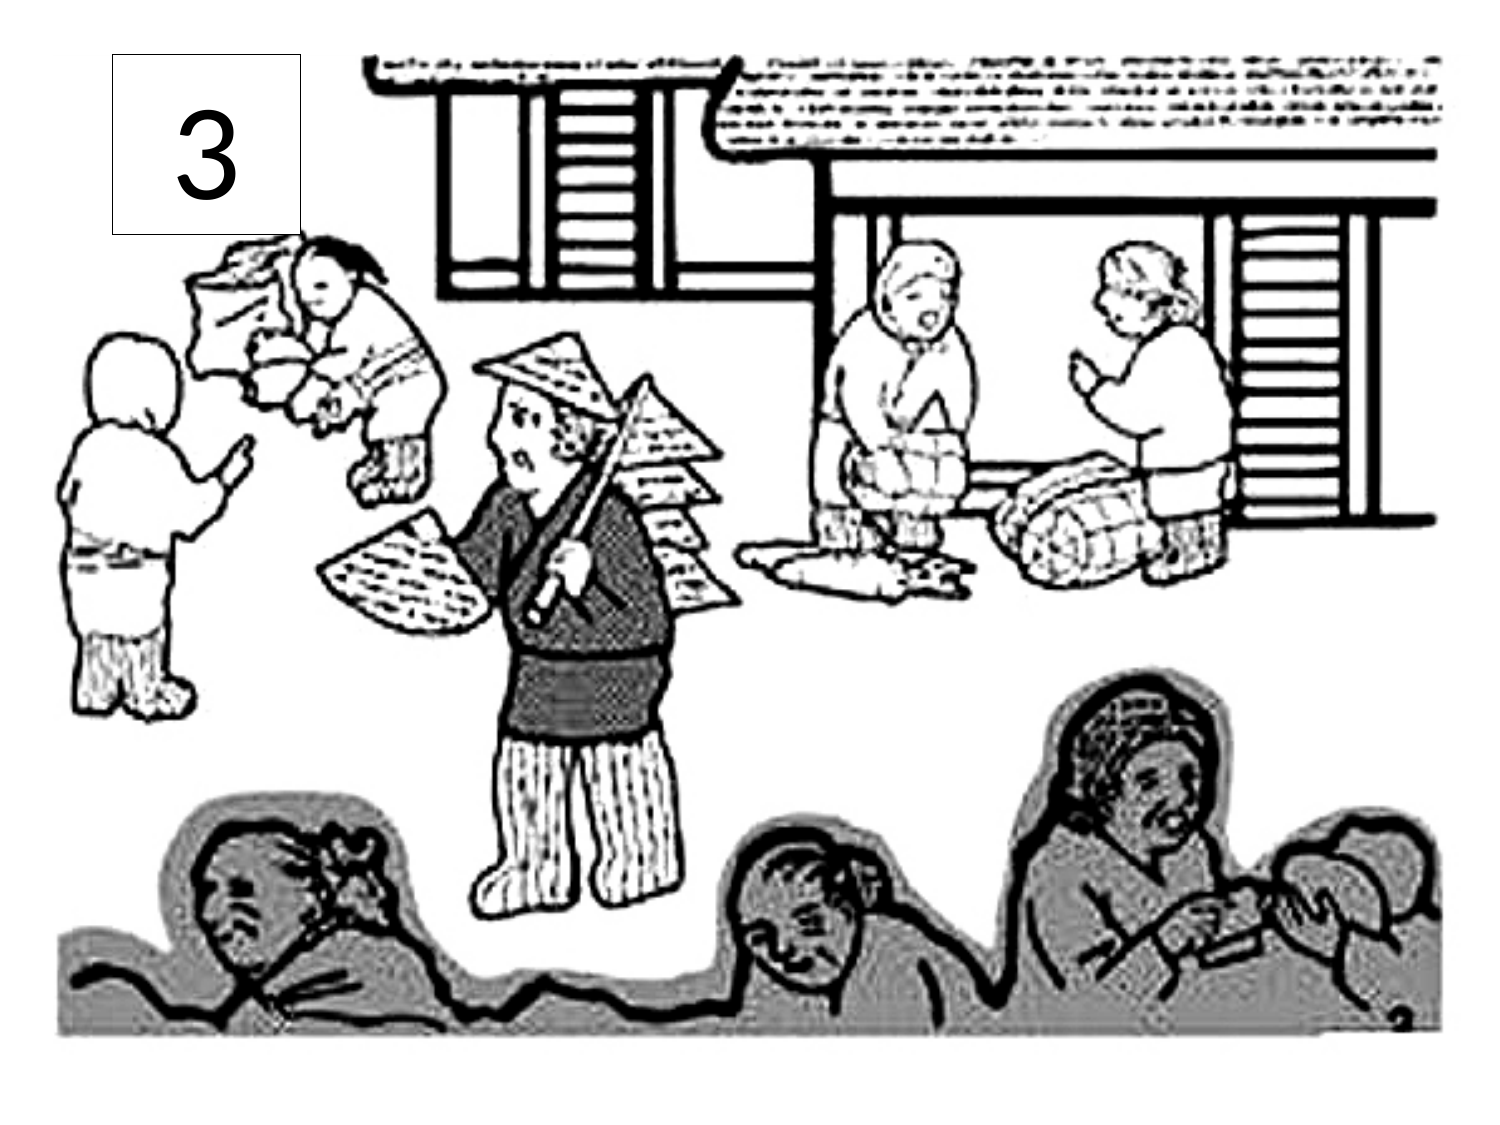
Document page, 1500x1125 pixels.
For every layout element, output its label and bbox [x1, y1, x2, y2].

picture [52, 54, 1471, 1083]
